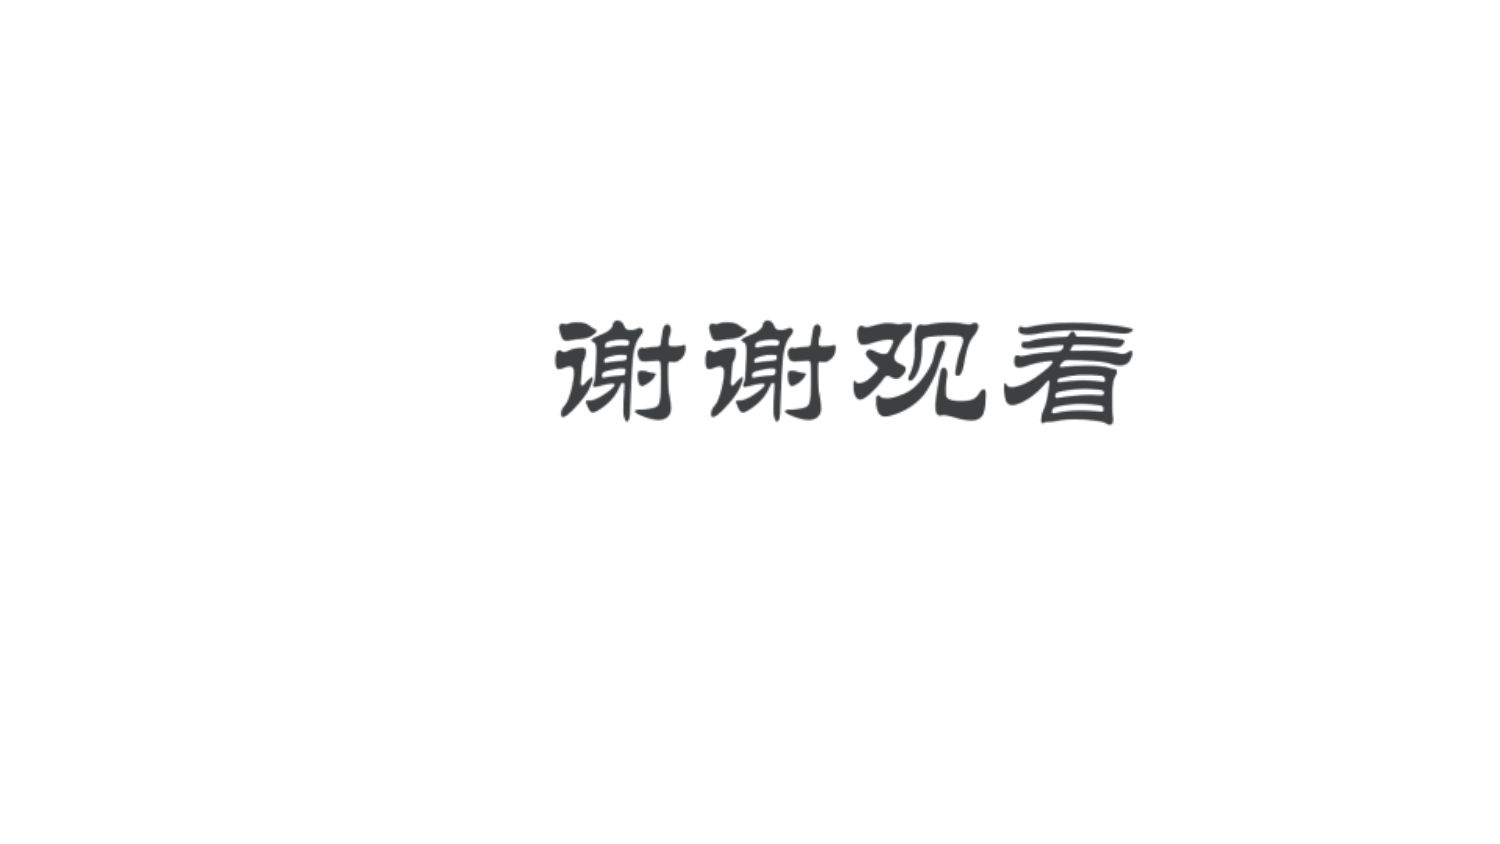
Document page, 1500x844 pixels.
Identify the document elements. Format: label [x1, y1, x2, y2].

text_box [451, 234, 1236, 555]
